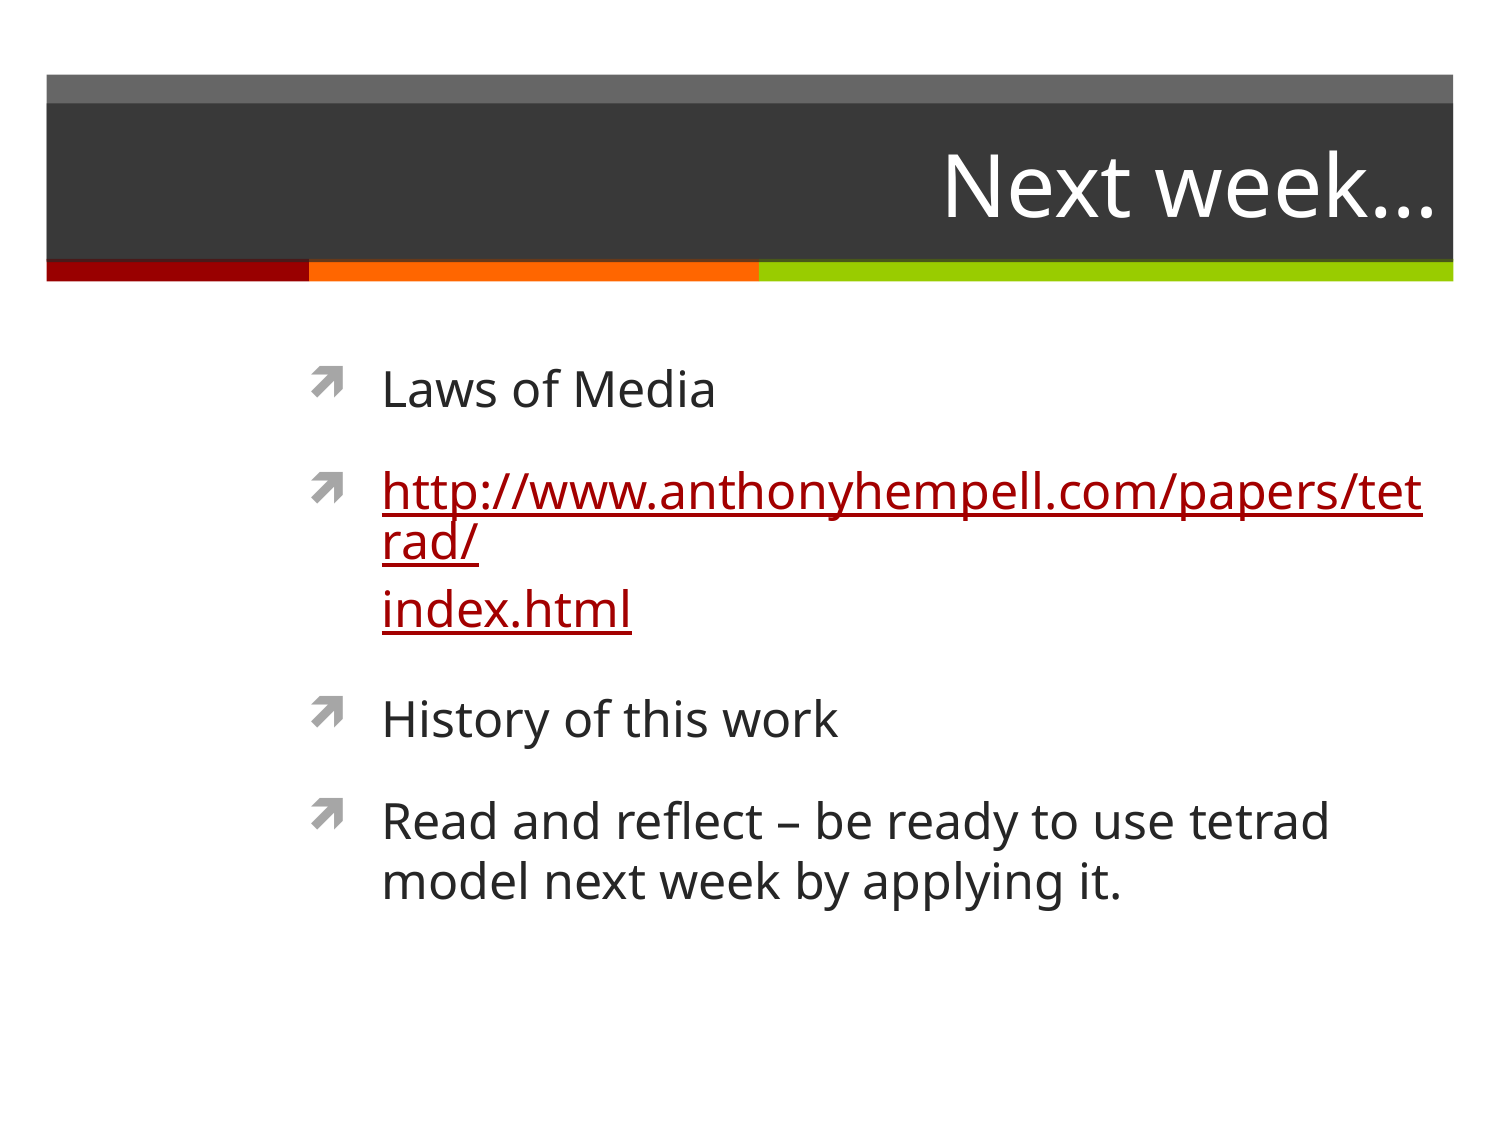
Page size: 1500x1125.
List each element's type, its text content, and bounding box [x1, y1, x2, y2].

title Next week… [46, 103, 1454, 263]
list Laws of Media http://www.anthonyhempell.com/papers/tetrad/index.html History of this work Read and reflect – be ready to use tetrad model next week by applying it. [292, 350, 1454, 1005]
